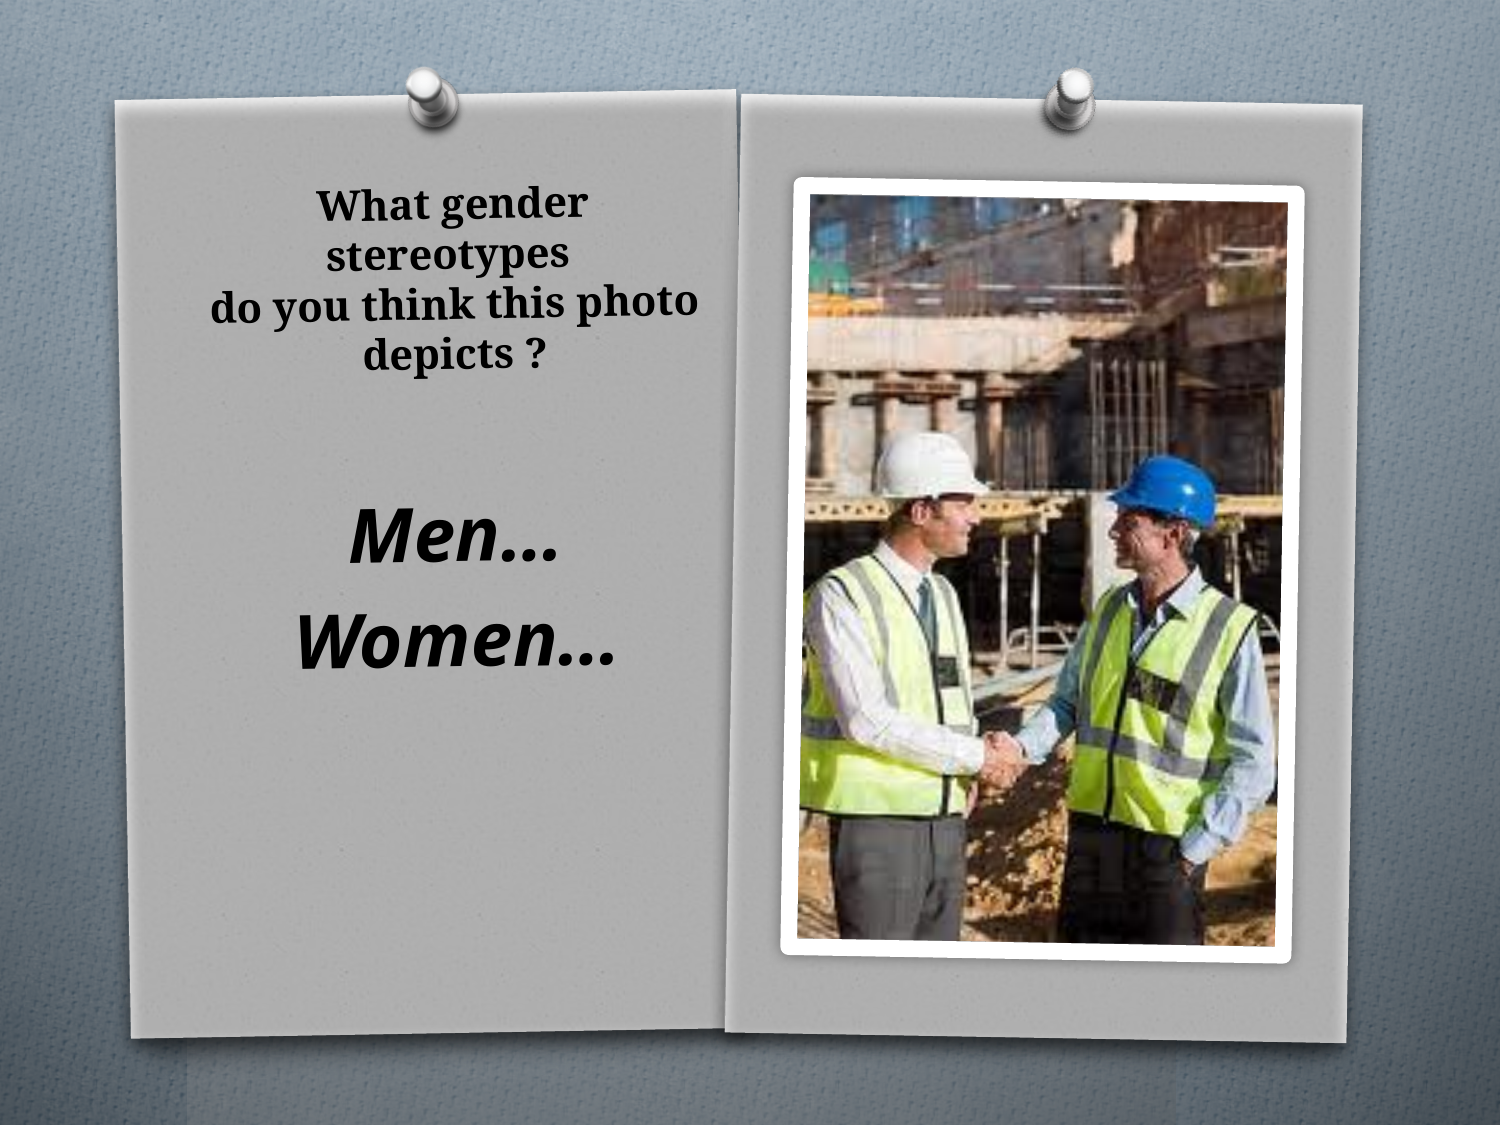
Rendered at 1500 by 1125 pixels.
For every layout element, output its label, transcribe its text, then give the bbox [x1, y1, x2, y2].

picture [1016, 41, 1138, 162]
list Men… Women… [225, 474, 692, 943]
picture [375, 34, 496, 156]
title What gender stereotypes do you think this photo depicts ? [180, 202, 728, 391]
picture [798, 195, 1287, 946]
